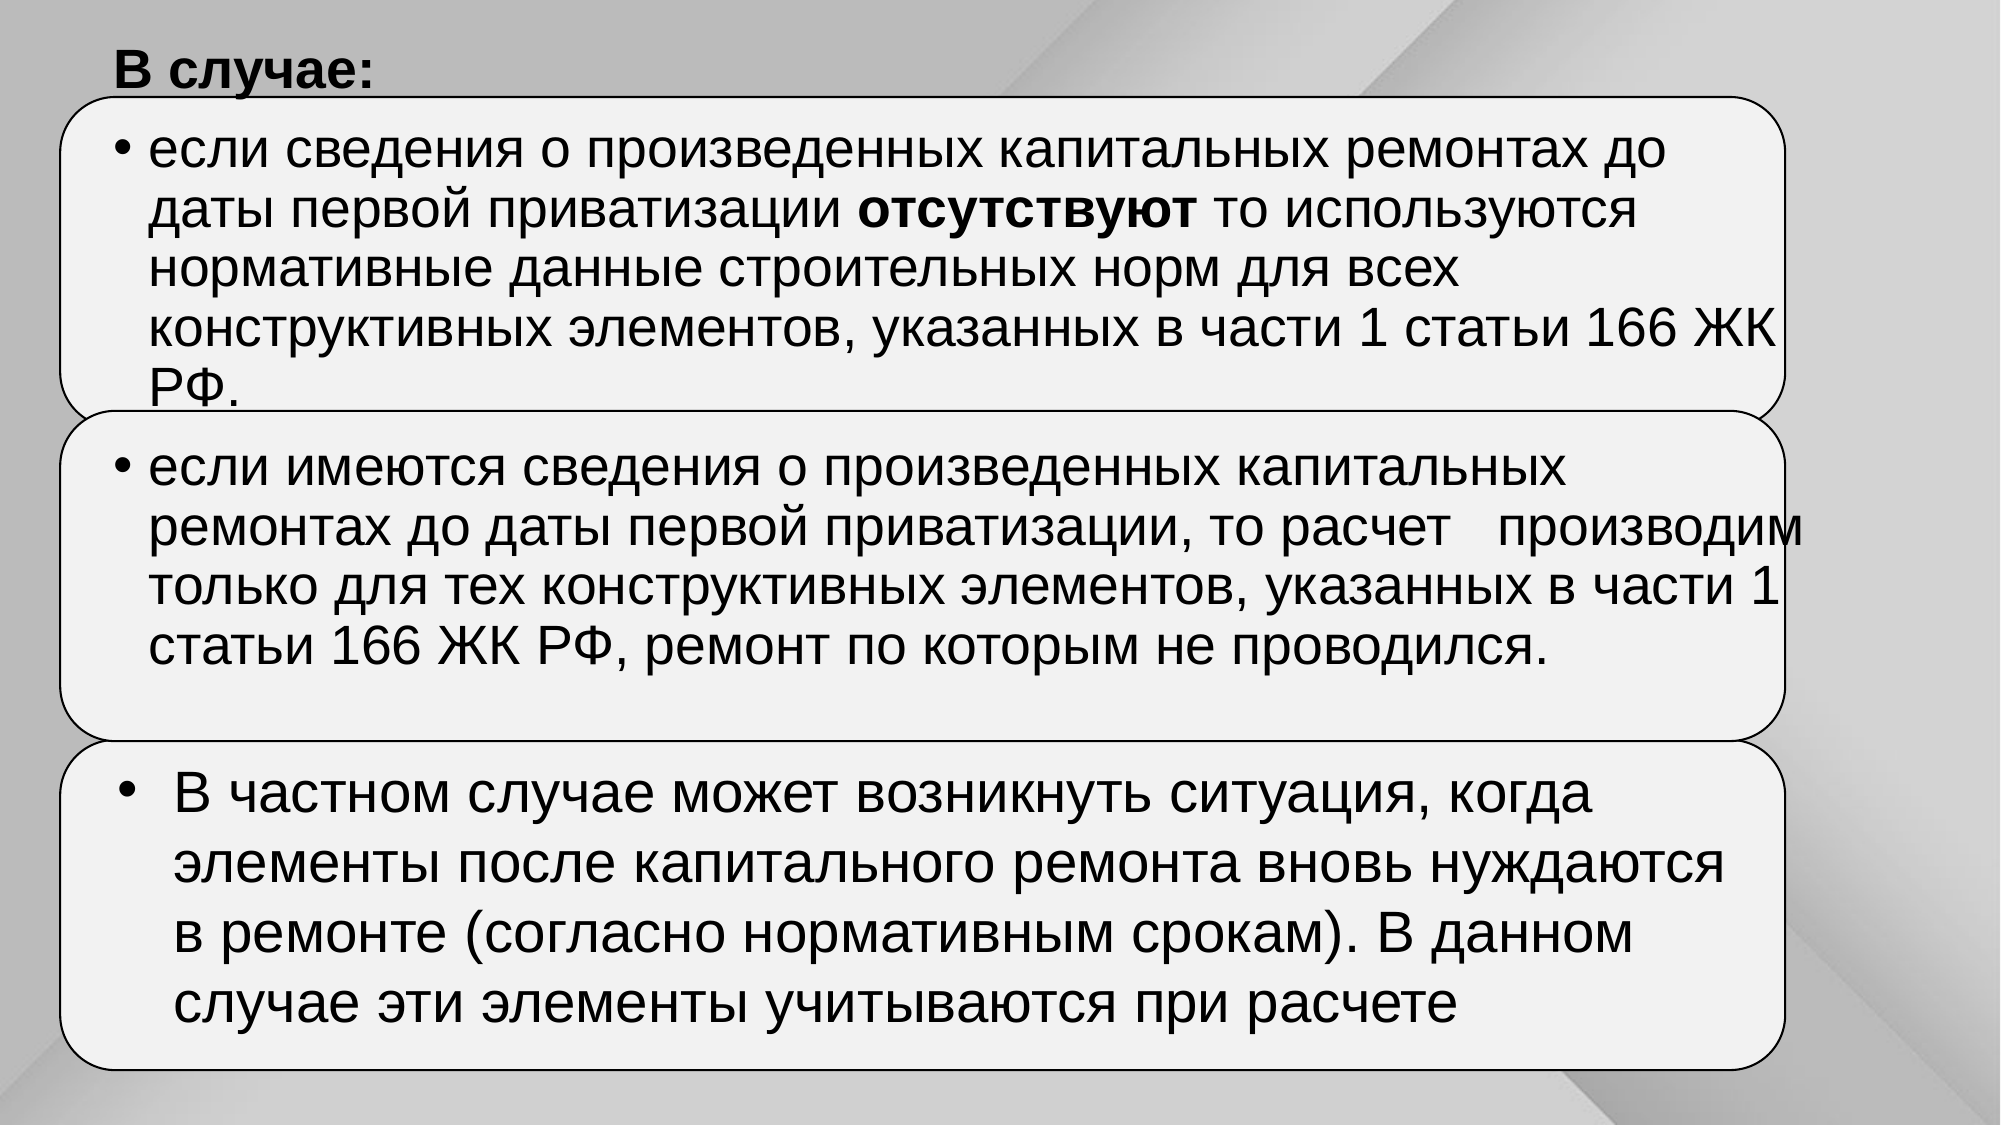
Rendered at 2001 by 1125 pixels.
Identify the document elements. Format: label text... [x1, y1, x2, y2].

text_box [87, 741, 98, 746]
text_box [59, 412, 98, 740]
text_box [59, 98, 98, 419]
picture [0, 0, 2001, 1125]
text_box [66, 1042, 1780, 1072]
text_box В частном случае может возникнуть ситуация, когда элементы после капитального ремонта вновь нуждаются в ремонте (согласно нормативным срокам). В данном случае эти элементы учитываются при расчете [27, 746, 1786, 1042]
list В случае: если сведения о произведенных капитальных ремонтах до даты первой приватизации отсутствуют то используются нормативные данные строительных норм для всех конструктивных элементов, указанных в части 1 статьи 166 ЖК РФ. если имеются сведения о произведенных капитальных ремонтах до даты первой приватизации, то расчет производим только для тех конструктивных элементов, указанных в части 1 статьи 166 ЖК РФ, ремонт по которым не проводился. [98, 32, 1824, 747]
